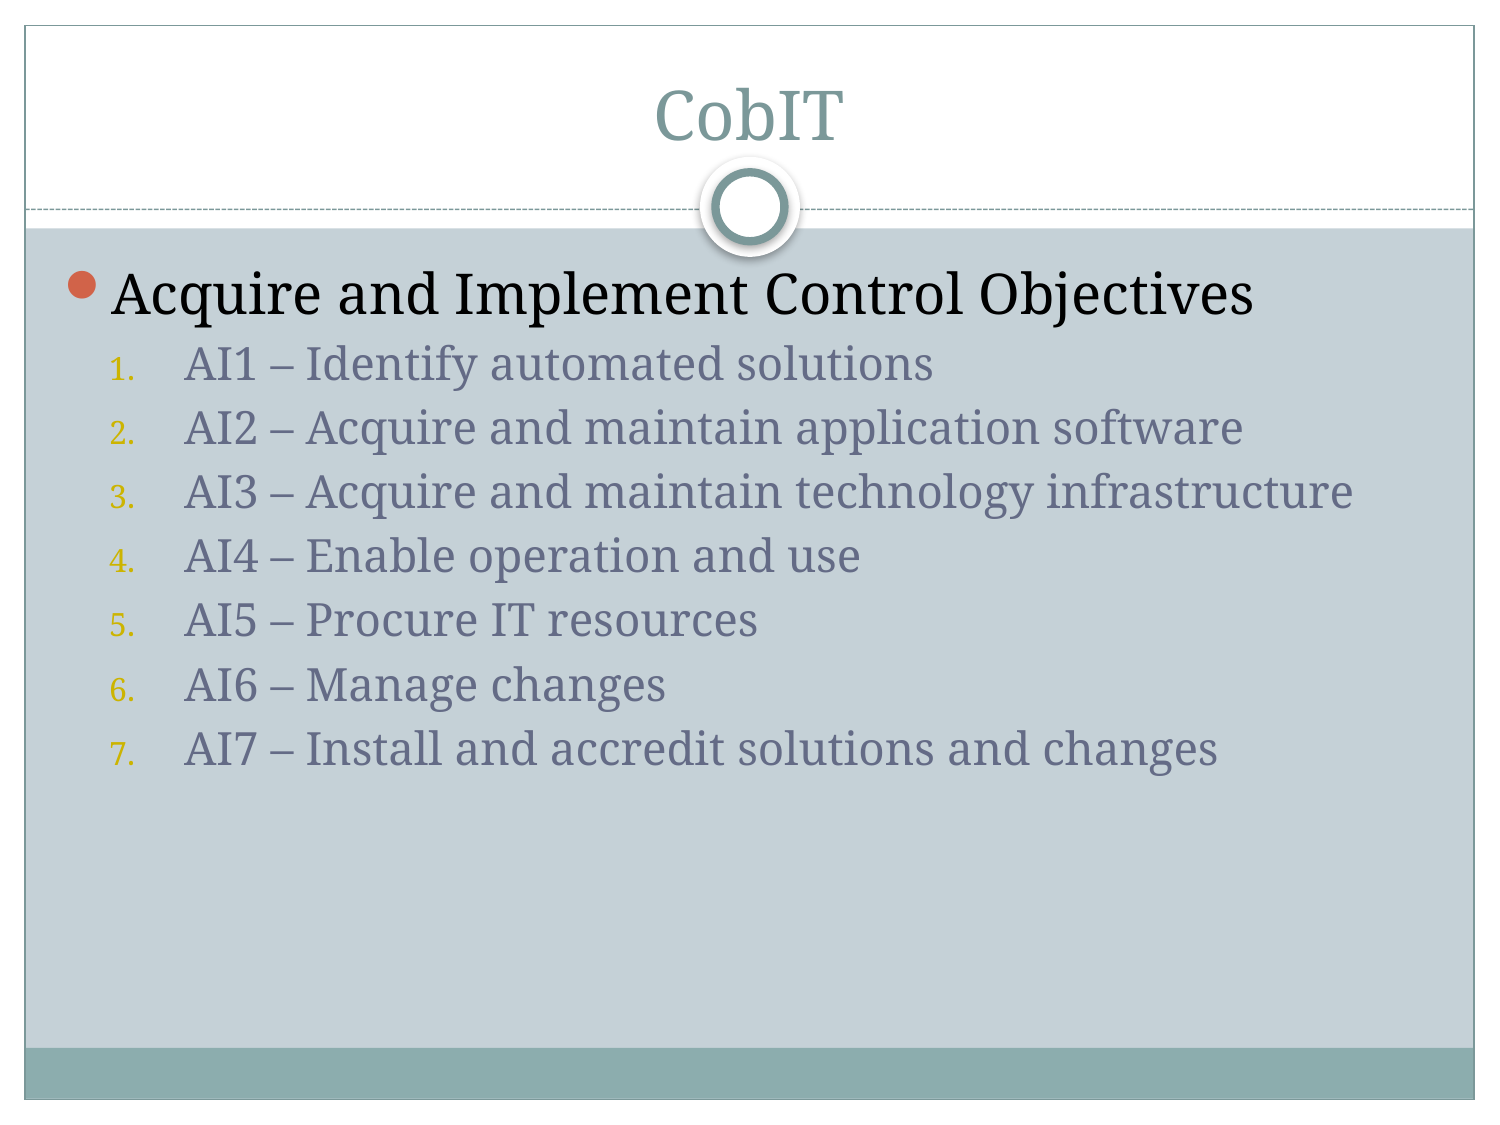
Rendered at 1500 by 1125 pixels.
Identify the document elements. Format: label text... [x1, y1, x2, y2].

title CobIT [49, 37, 1450, 162]
list Acquire and Implement Control Objectives AI1 – Identify automated solutions AI2 – Acquire and maintain application software AI3 – Acquire and maintain technology infrastructure AI4 – Enable operation and use AI5 – Procure IT resources AI6 – Manage changes AI7 – Install and accredit solutions and changes [49, 250, 1445, 1001]
